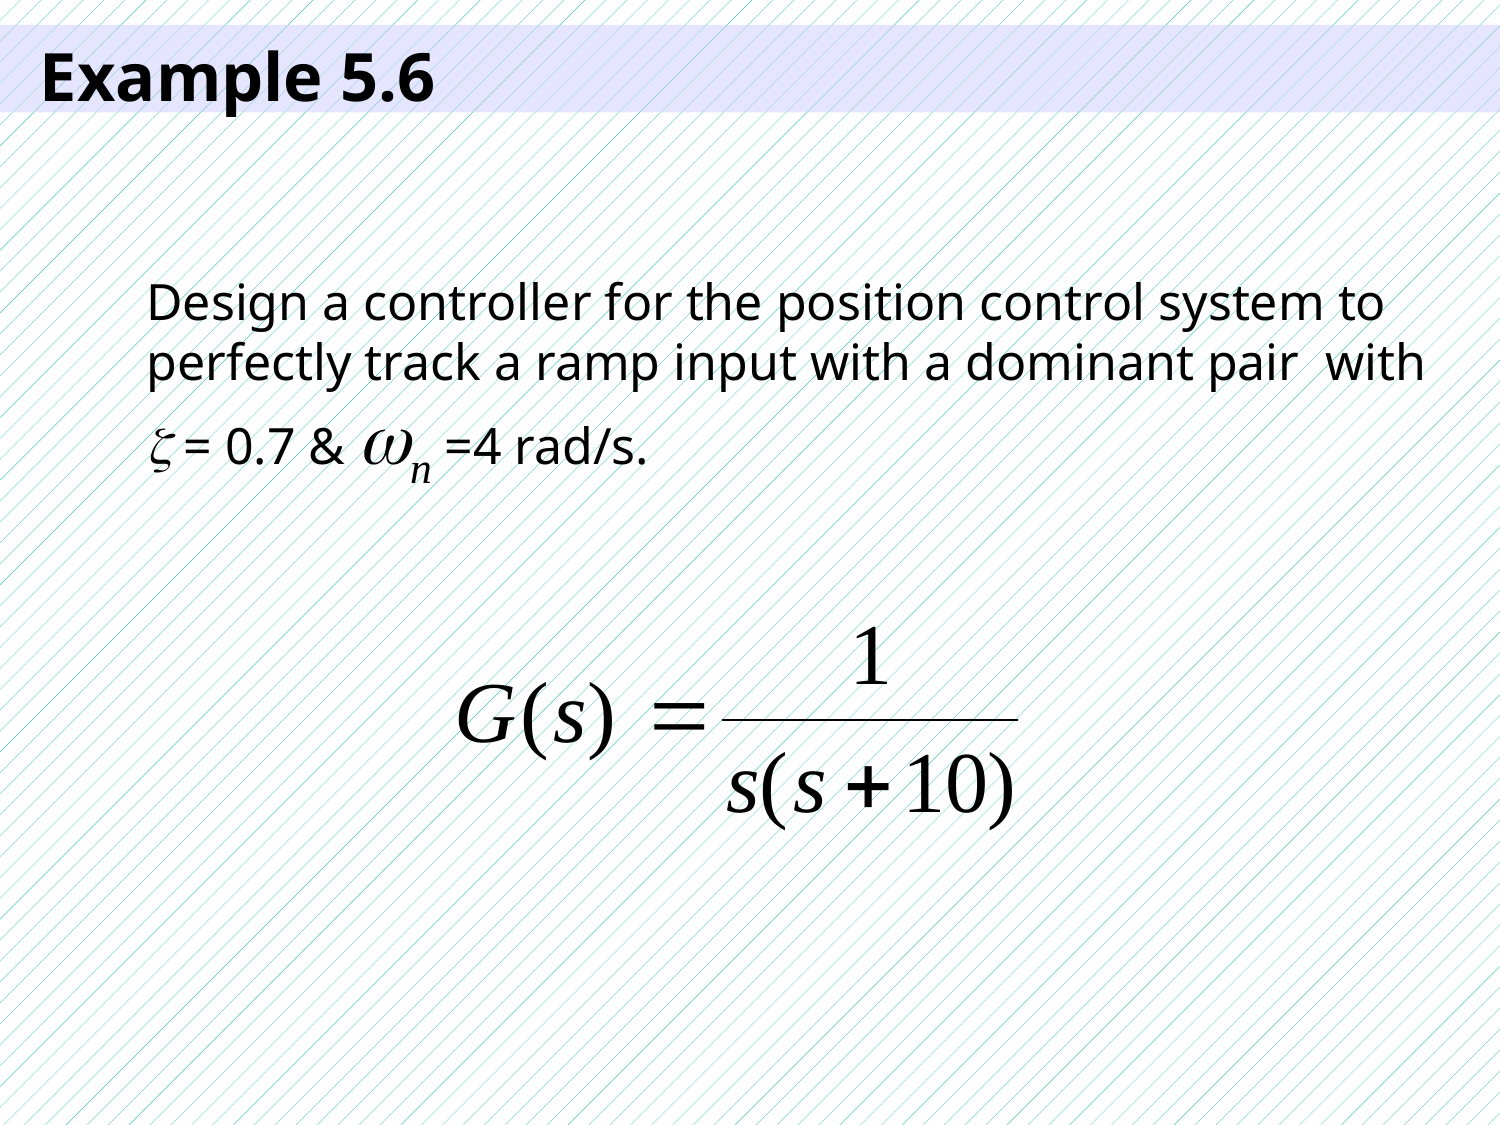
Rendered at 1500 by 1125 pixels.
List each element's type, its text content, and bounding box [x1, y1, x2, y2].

list Design a controller for the position control system to perfectly track a ramp input with a dominant pair with  = 0.7 & wn =4 rad/s. [74, 498, 1451, 638]
title Example 5.6 [24, 24, 1476, 126]
list Design a controller for the position control system to perfectly track a ramp input with a dominant pair with  = 0.7 & wn =4 rad/s. [74, 262, 1451, 497]
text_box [449, 612, 1026, 837]
